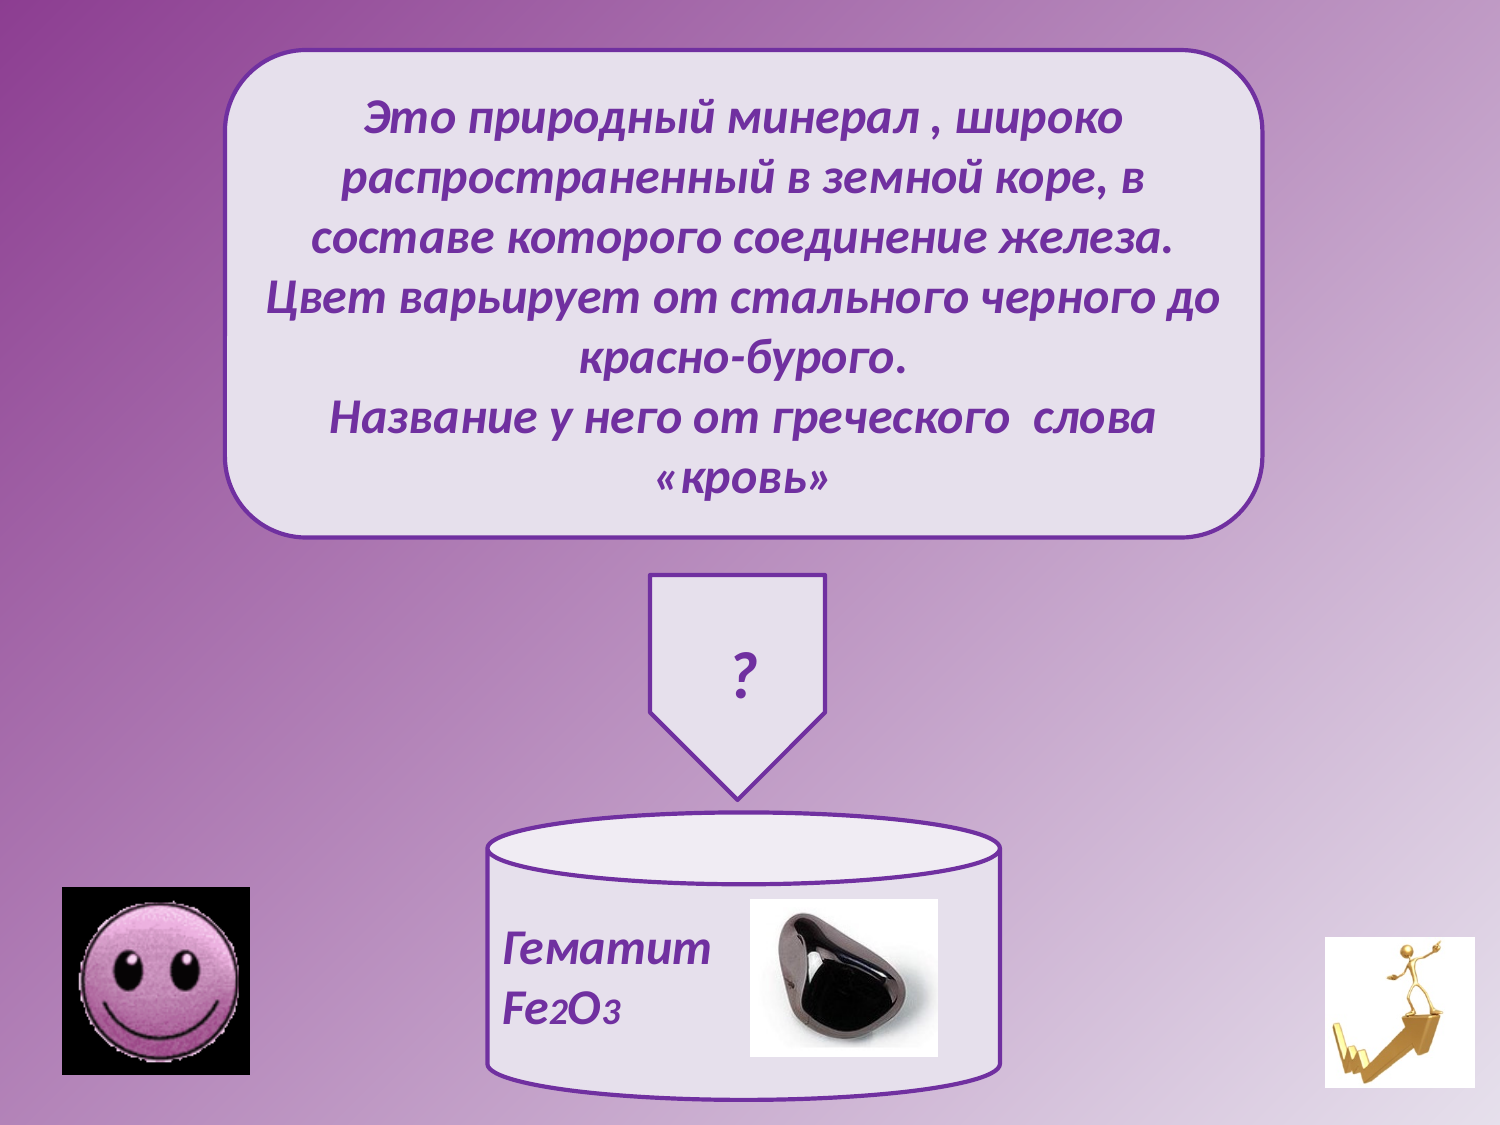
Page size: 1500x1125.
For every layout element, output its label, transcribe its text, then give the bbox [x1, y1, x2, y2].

text_box ? [712, 624, 774, 720]
text_box Это природный минерал , широко распространенный в земной коре, в составе которого соединение железа. Цвет варьирует от стального черного до красно-бурого. Название у него от греческого слова «кровь» [222, 47, 1265, 540]
picture [1324, 937, 1476, 1088]
picture [749, 899, 938, 1057]
picture [62, 887, 251, 1076]
text_box [647, 572, 828, 803]
text_box Гематит Fe2O3 [485, 810, 1003, 1102]
